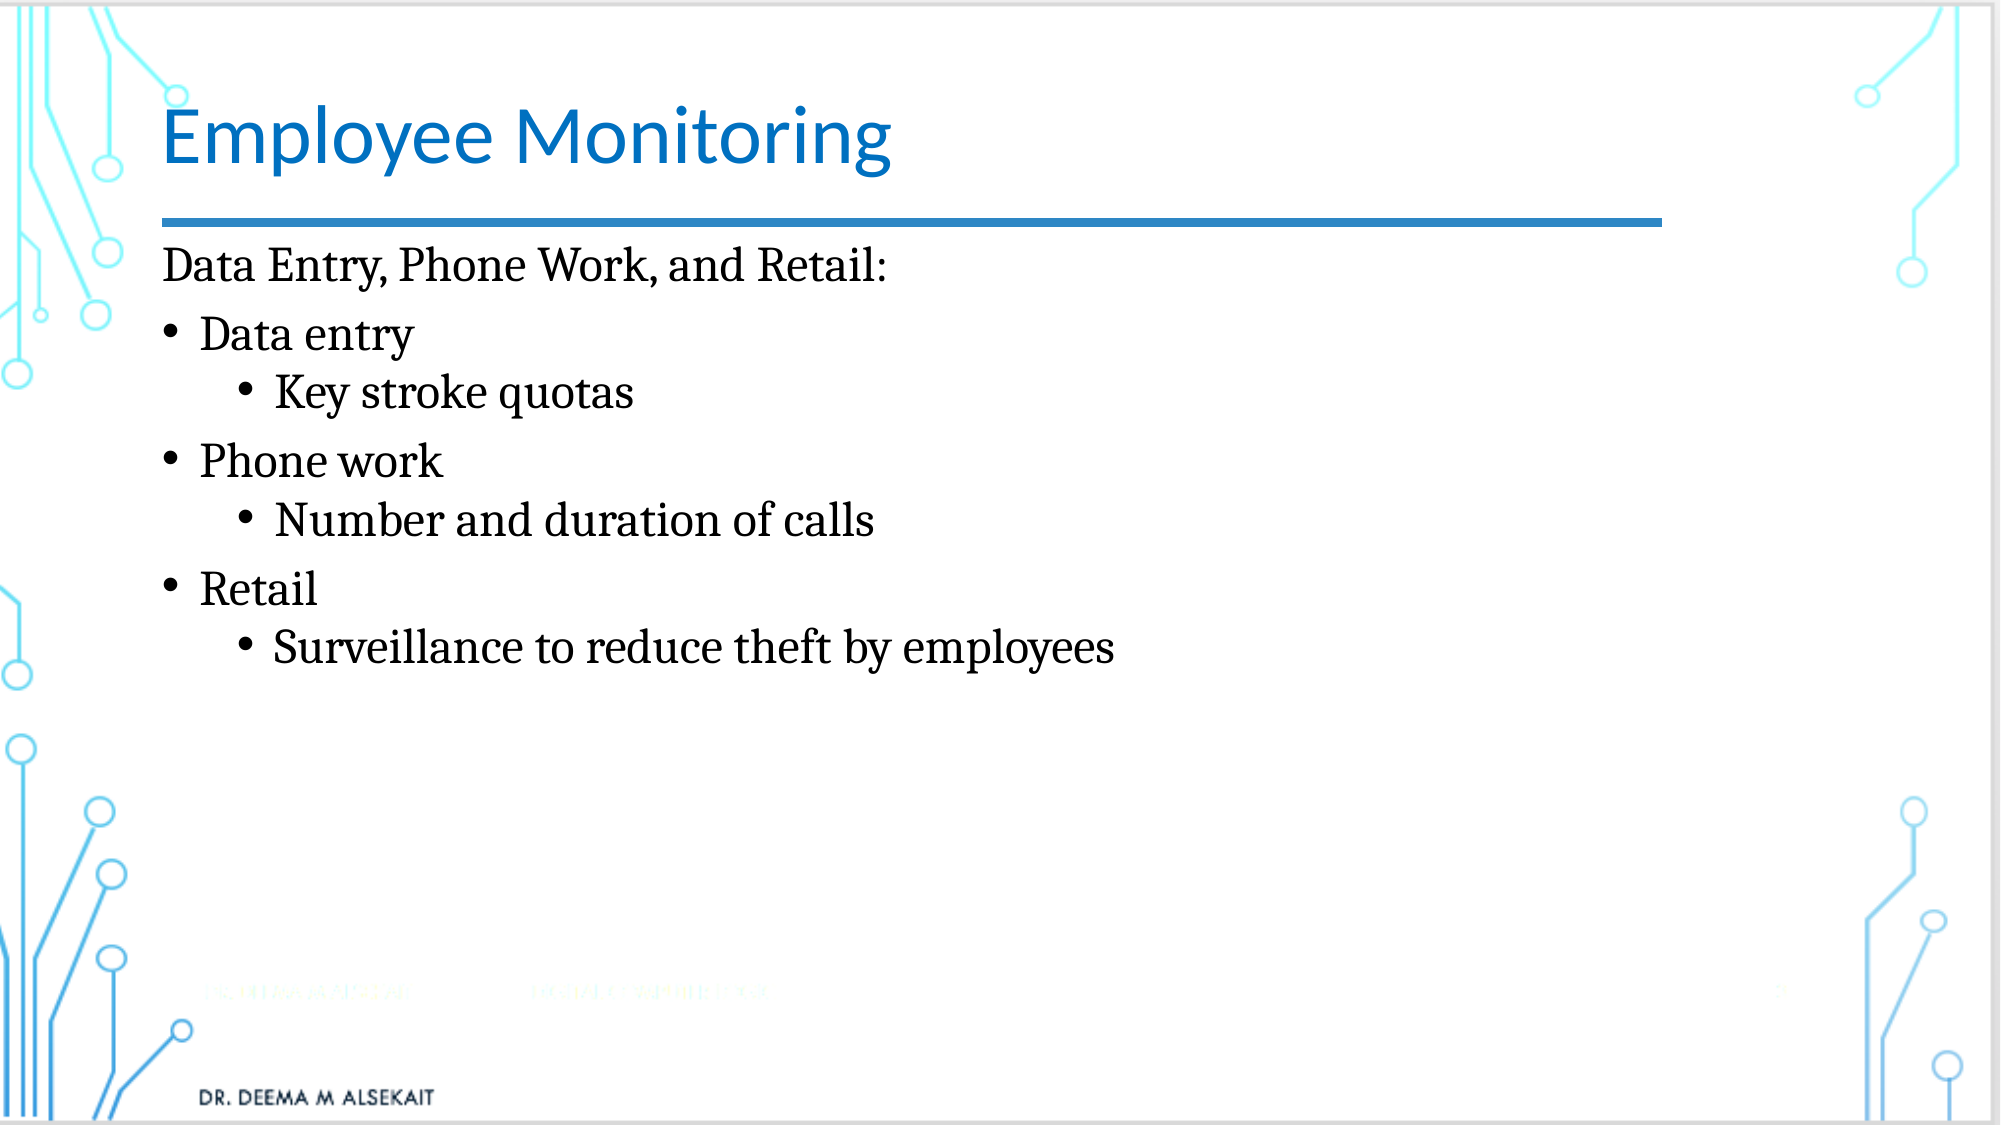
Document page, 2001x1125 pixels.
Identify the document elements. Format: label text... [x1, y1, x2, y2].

list Data Entry, Phone Work, and Retail: Data entry Key stroke quotas Phone work Number and duration of calls Retail Surveillance to reduce theft by employees [161, 243, 1639, 1054]
title Employee Monitoring [161, 87, 2000, 223]
picture [0, 0, 2001, 1125]
